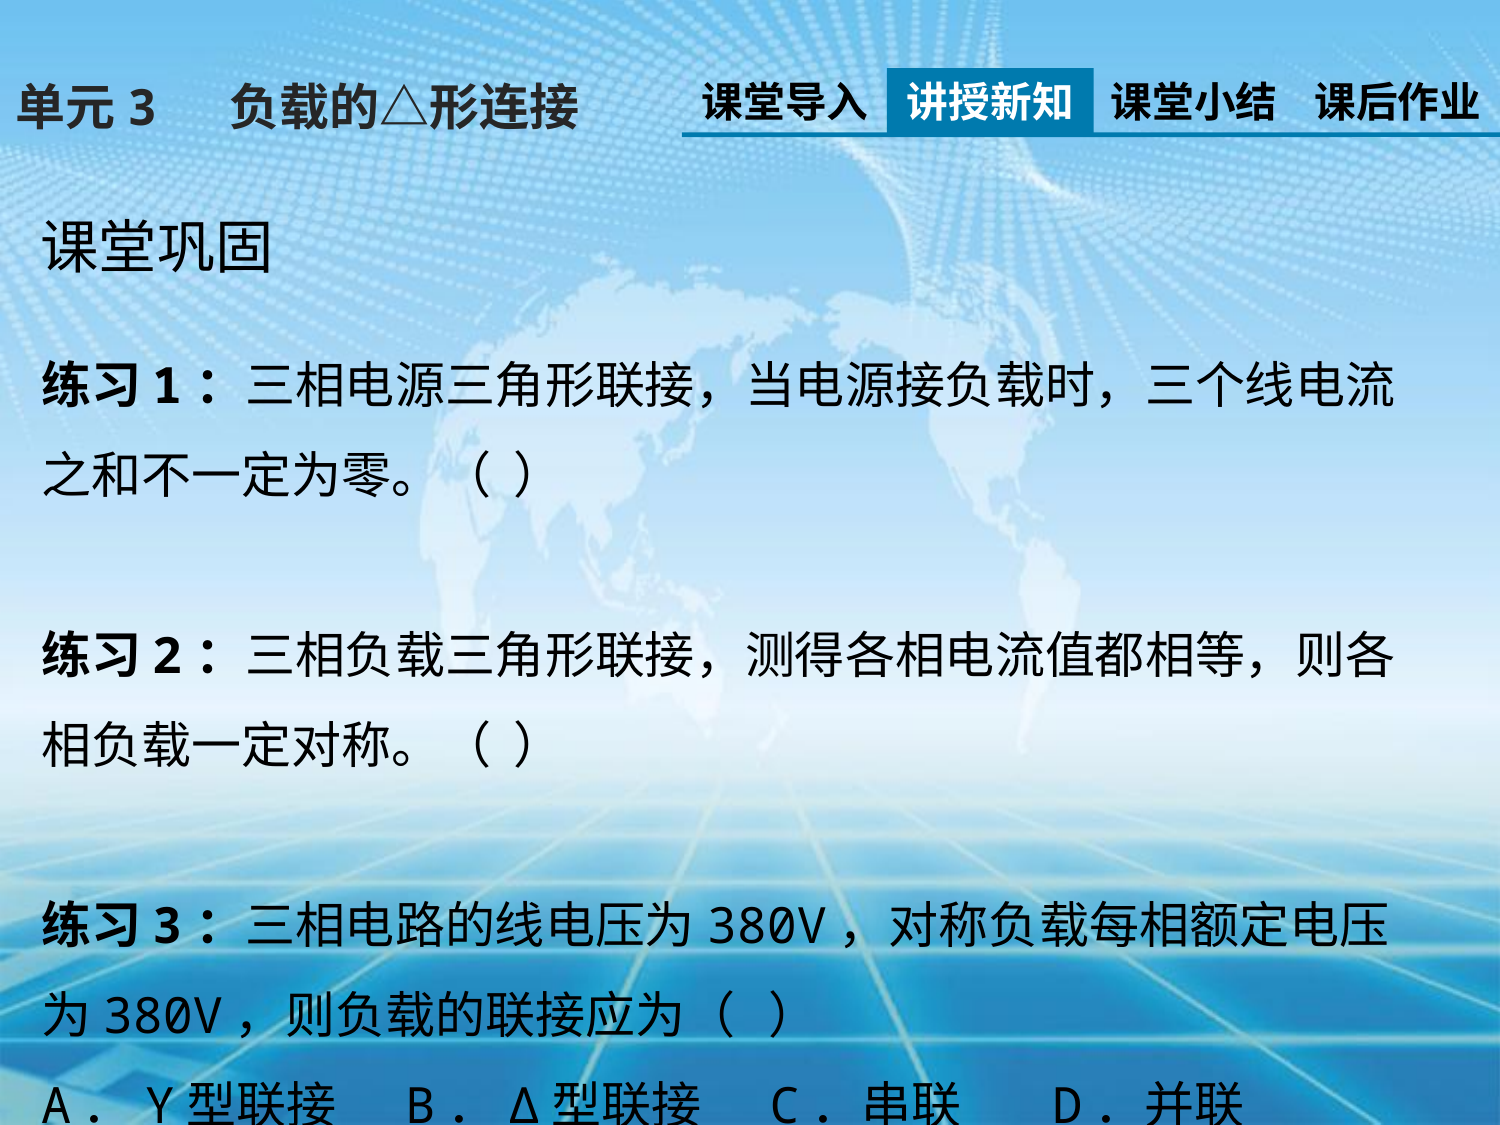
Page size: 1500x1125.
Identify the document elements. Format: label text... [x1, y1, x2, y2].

text_box 练习1：三相电源三角形联接，当电源接负载时，三个线电流之和不一定为零。（ ） 练习2：三相负载三角形联接，测得各相电流值都相等，则各相负载一定对称。（ ） 练习3：三相电路的线电压为380V，对称负载每相额定电压为380V，则负载的联接应为（ ） A．Y型联接 B．Δ型联接 C．串联 D．并联 [25, 595, 1434, 862]
text_box 课堂巩固 [25, 202, 485, 288]
picture [0, 0, 1500, 1125]
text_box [1, 67, 1500, 144]
